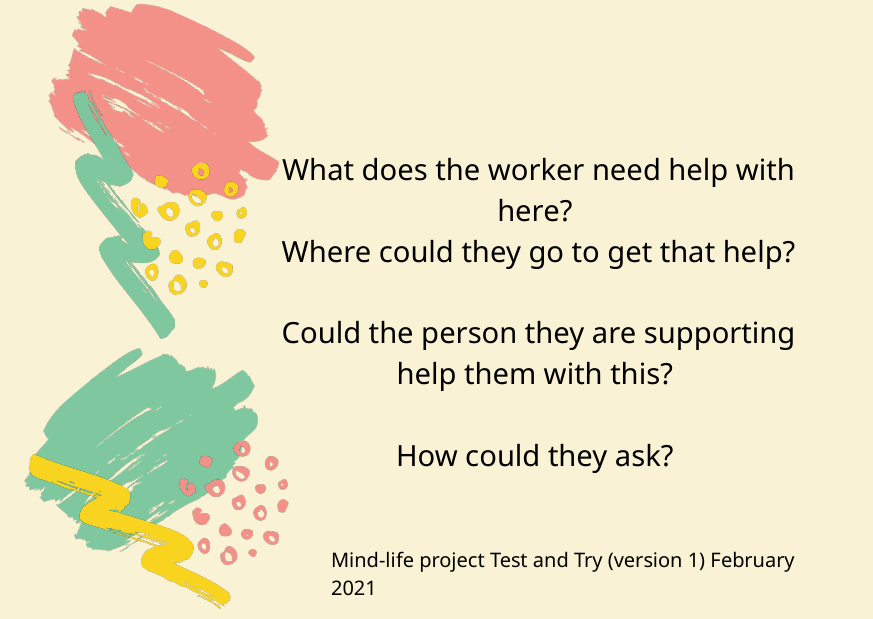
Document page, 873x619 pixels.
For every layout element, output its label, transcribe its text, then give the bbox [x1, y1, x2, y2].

text_box What does the worker need help with here? Where could they go to get that help? Could the person they are supporting help them with this? How could they ask? [323, 145, 812, 473]
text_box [0, 0, 319, 619]
text_box Mind-life project Test and Try (version 1) February 2021 [331, 543, 812, 600]
